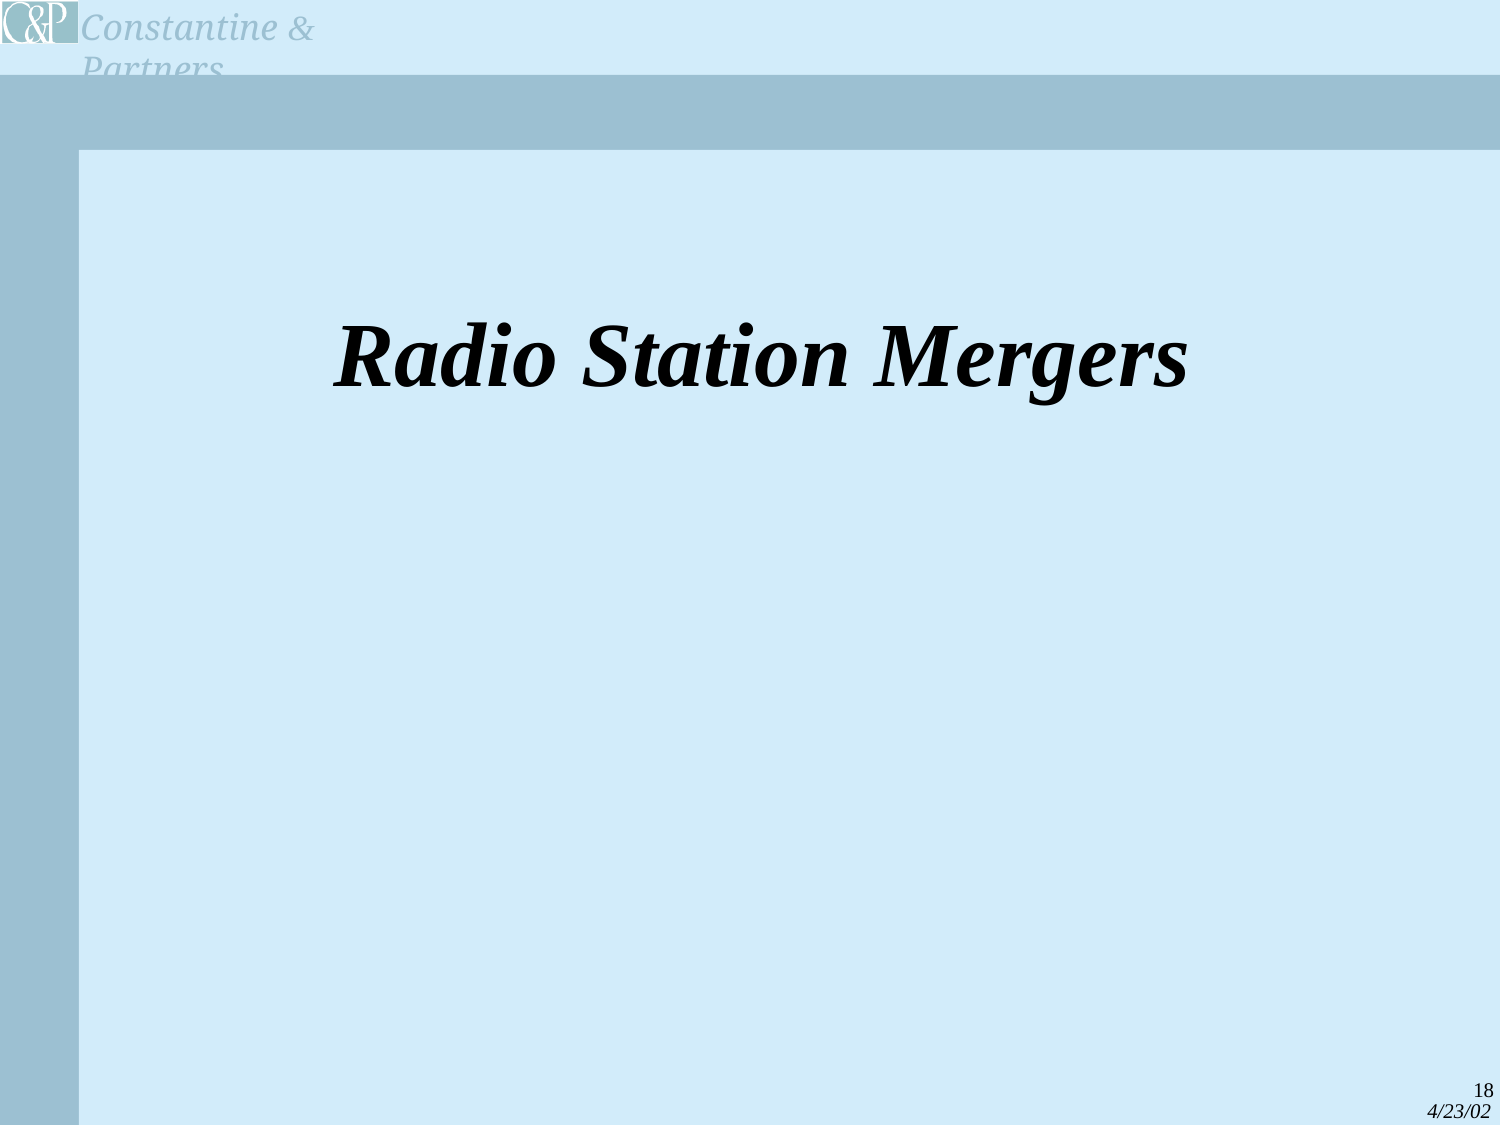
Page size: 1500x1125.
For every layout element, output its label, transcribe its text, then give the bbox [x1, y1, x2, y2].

title Radio Station Mergers [125, 287, 1400, 475]
